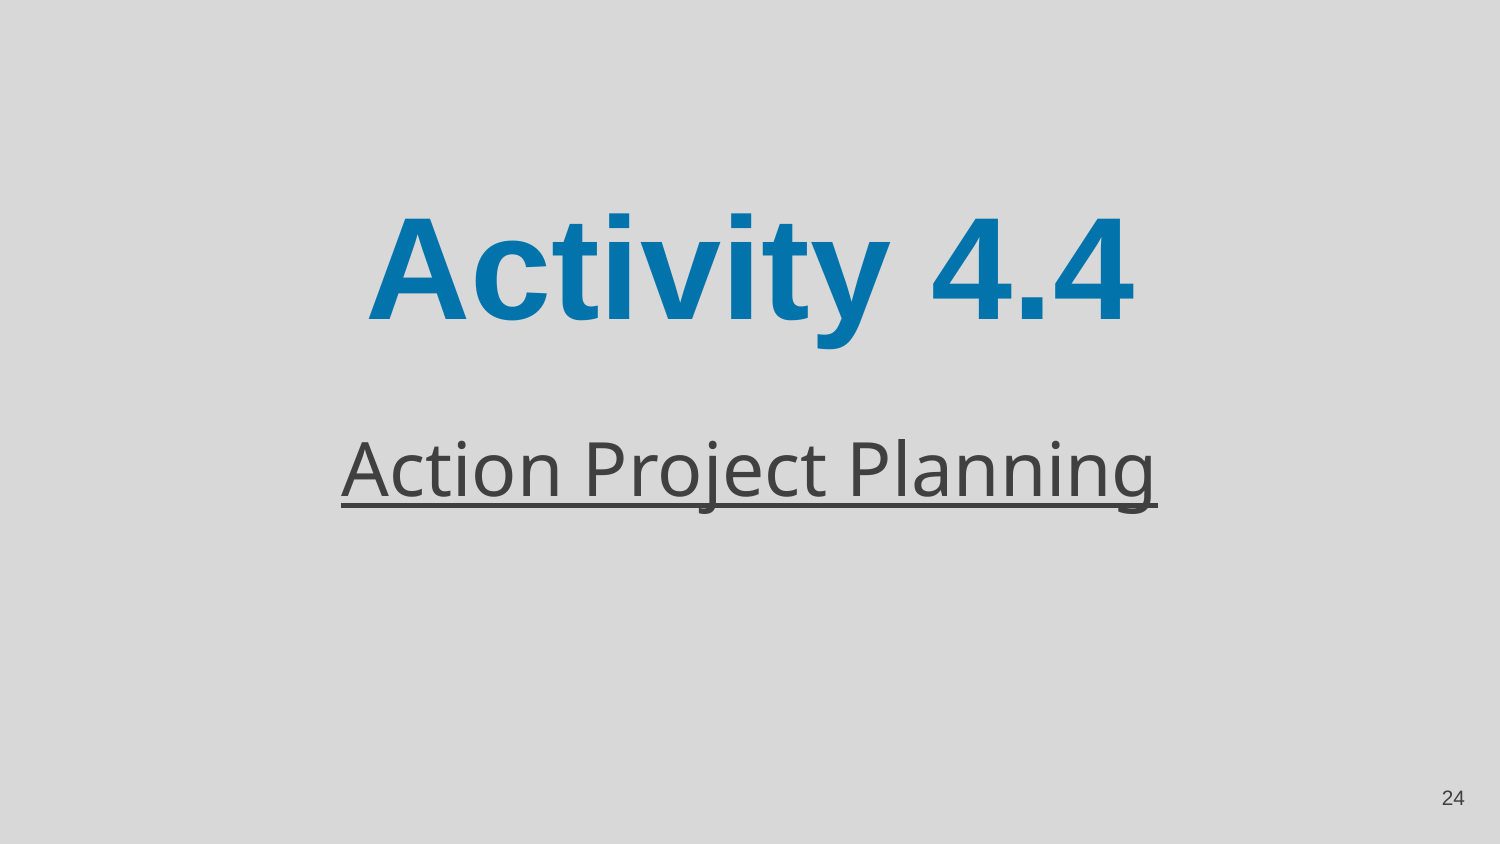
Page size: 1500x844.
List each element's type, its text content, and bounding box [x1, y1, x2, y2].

list Action Project Planning [51, 393, 1449, 731]
slide_number ‹#› [1389, 764, 1480, 830]
title Activity 4.4 [51, 198, 1449, 367]
